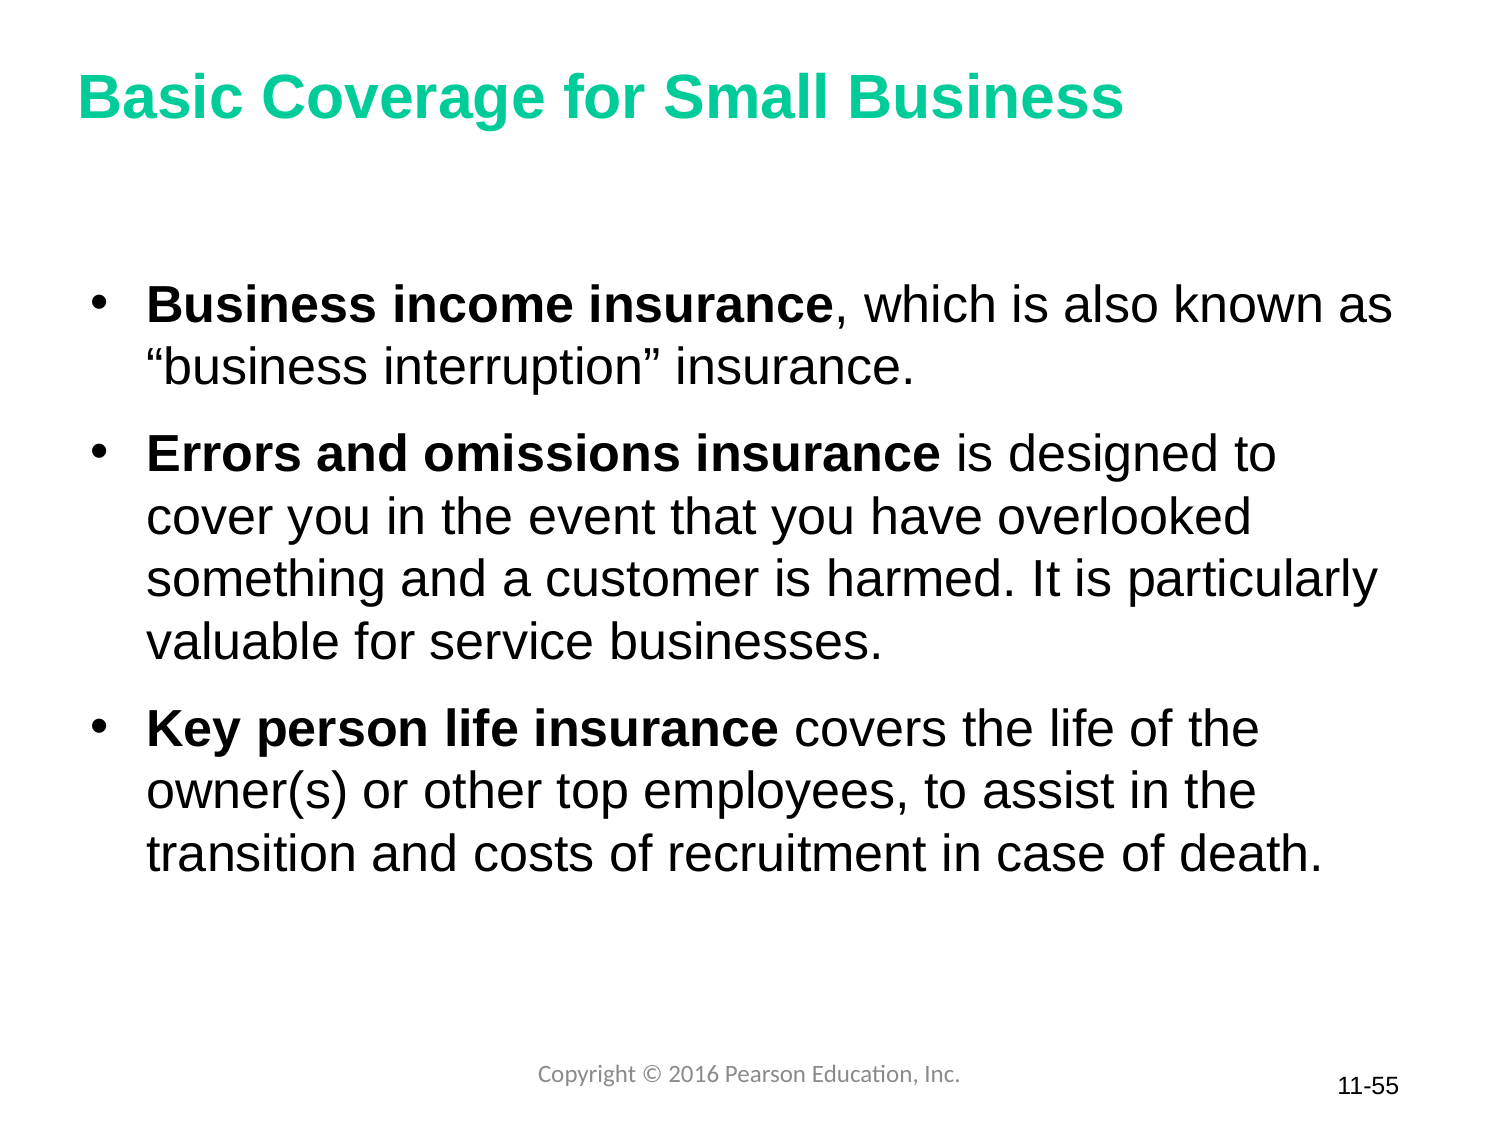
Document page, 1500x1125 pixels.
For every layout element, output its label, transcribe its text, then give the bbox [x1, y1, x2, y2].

list Business income insurance, which is also known as “business interruption” insurance. Errors and omissions insurance is designed to cover you in the event that you have overlooked something and a customer is harmed. It is particularly valuable for service businesses. Key person life insurance covers the life of the owner(s) or other top employees, to assist in the transition and costs of recruitment in case of death. [75, 262, 1425, 1005]
title Basic Coverage for Small Business [62, 0, 1413, 188]
footer Copyright © 2016 Pearson Education, Inc. [512, 1042, 988, 1103]
